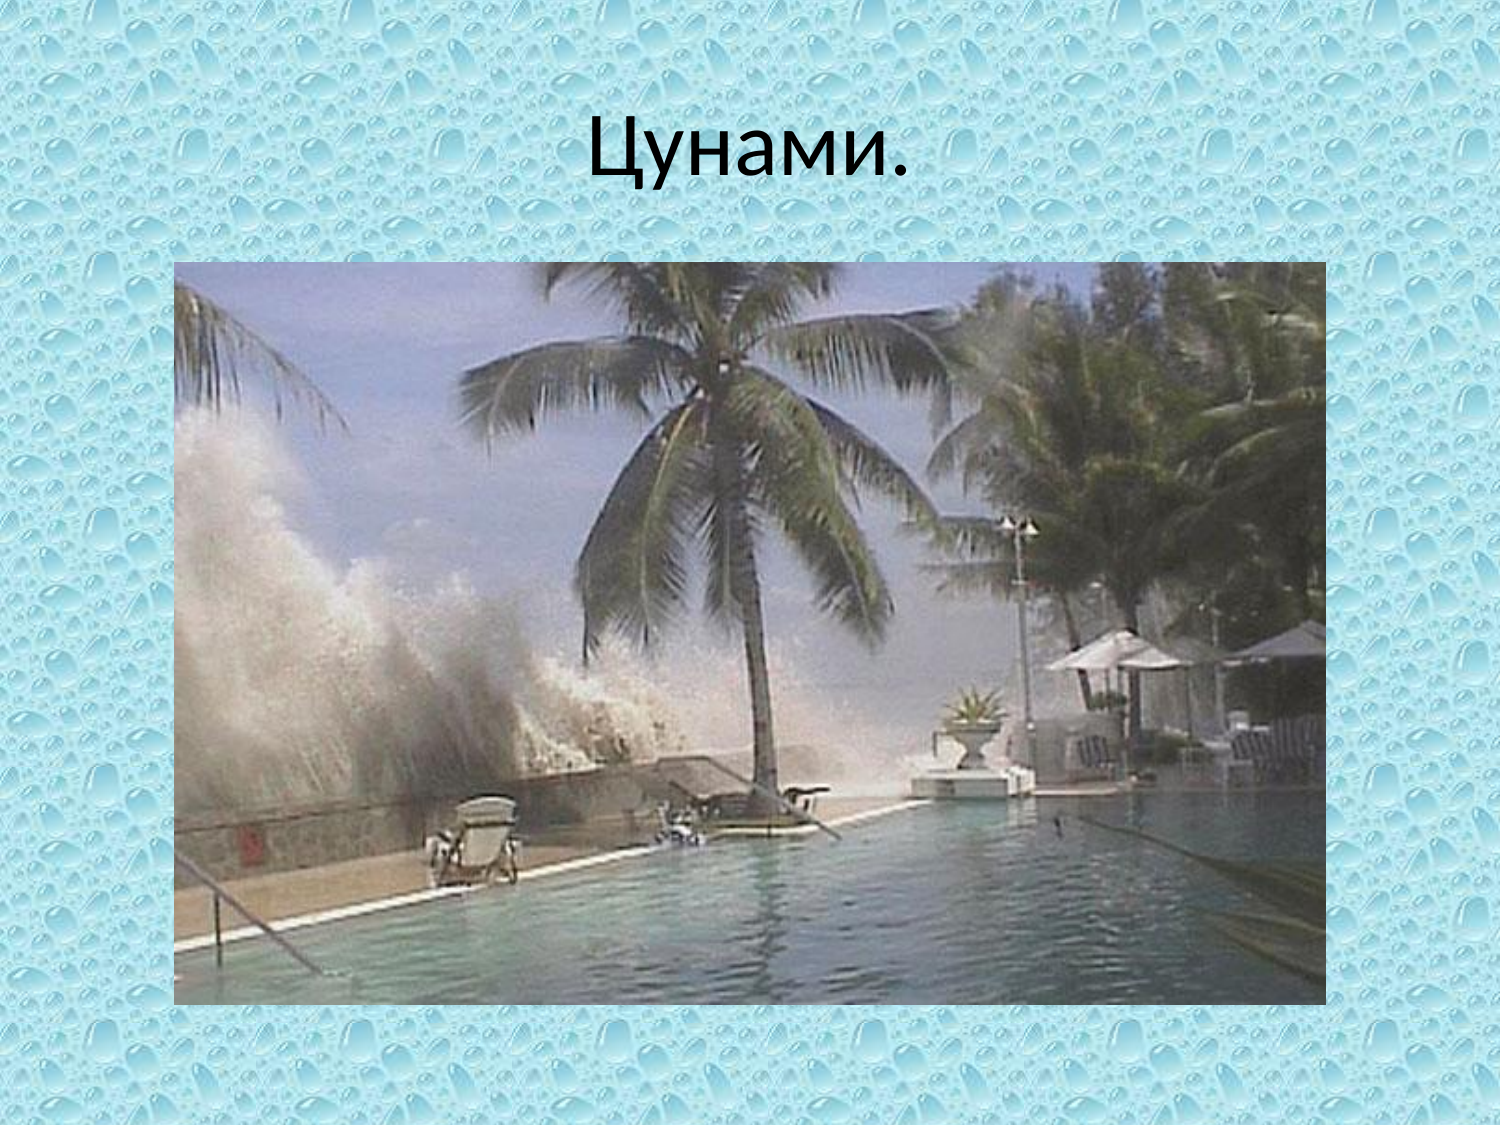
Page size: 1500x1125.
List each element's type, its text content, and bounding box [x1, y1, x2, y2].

title Цунами. [75, 45, 1425, 233]
picture [0, 0, 1500, 1125]
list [174, 262, 1326, 1006]
